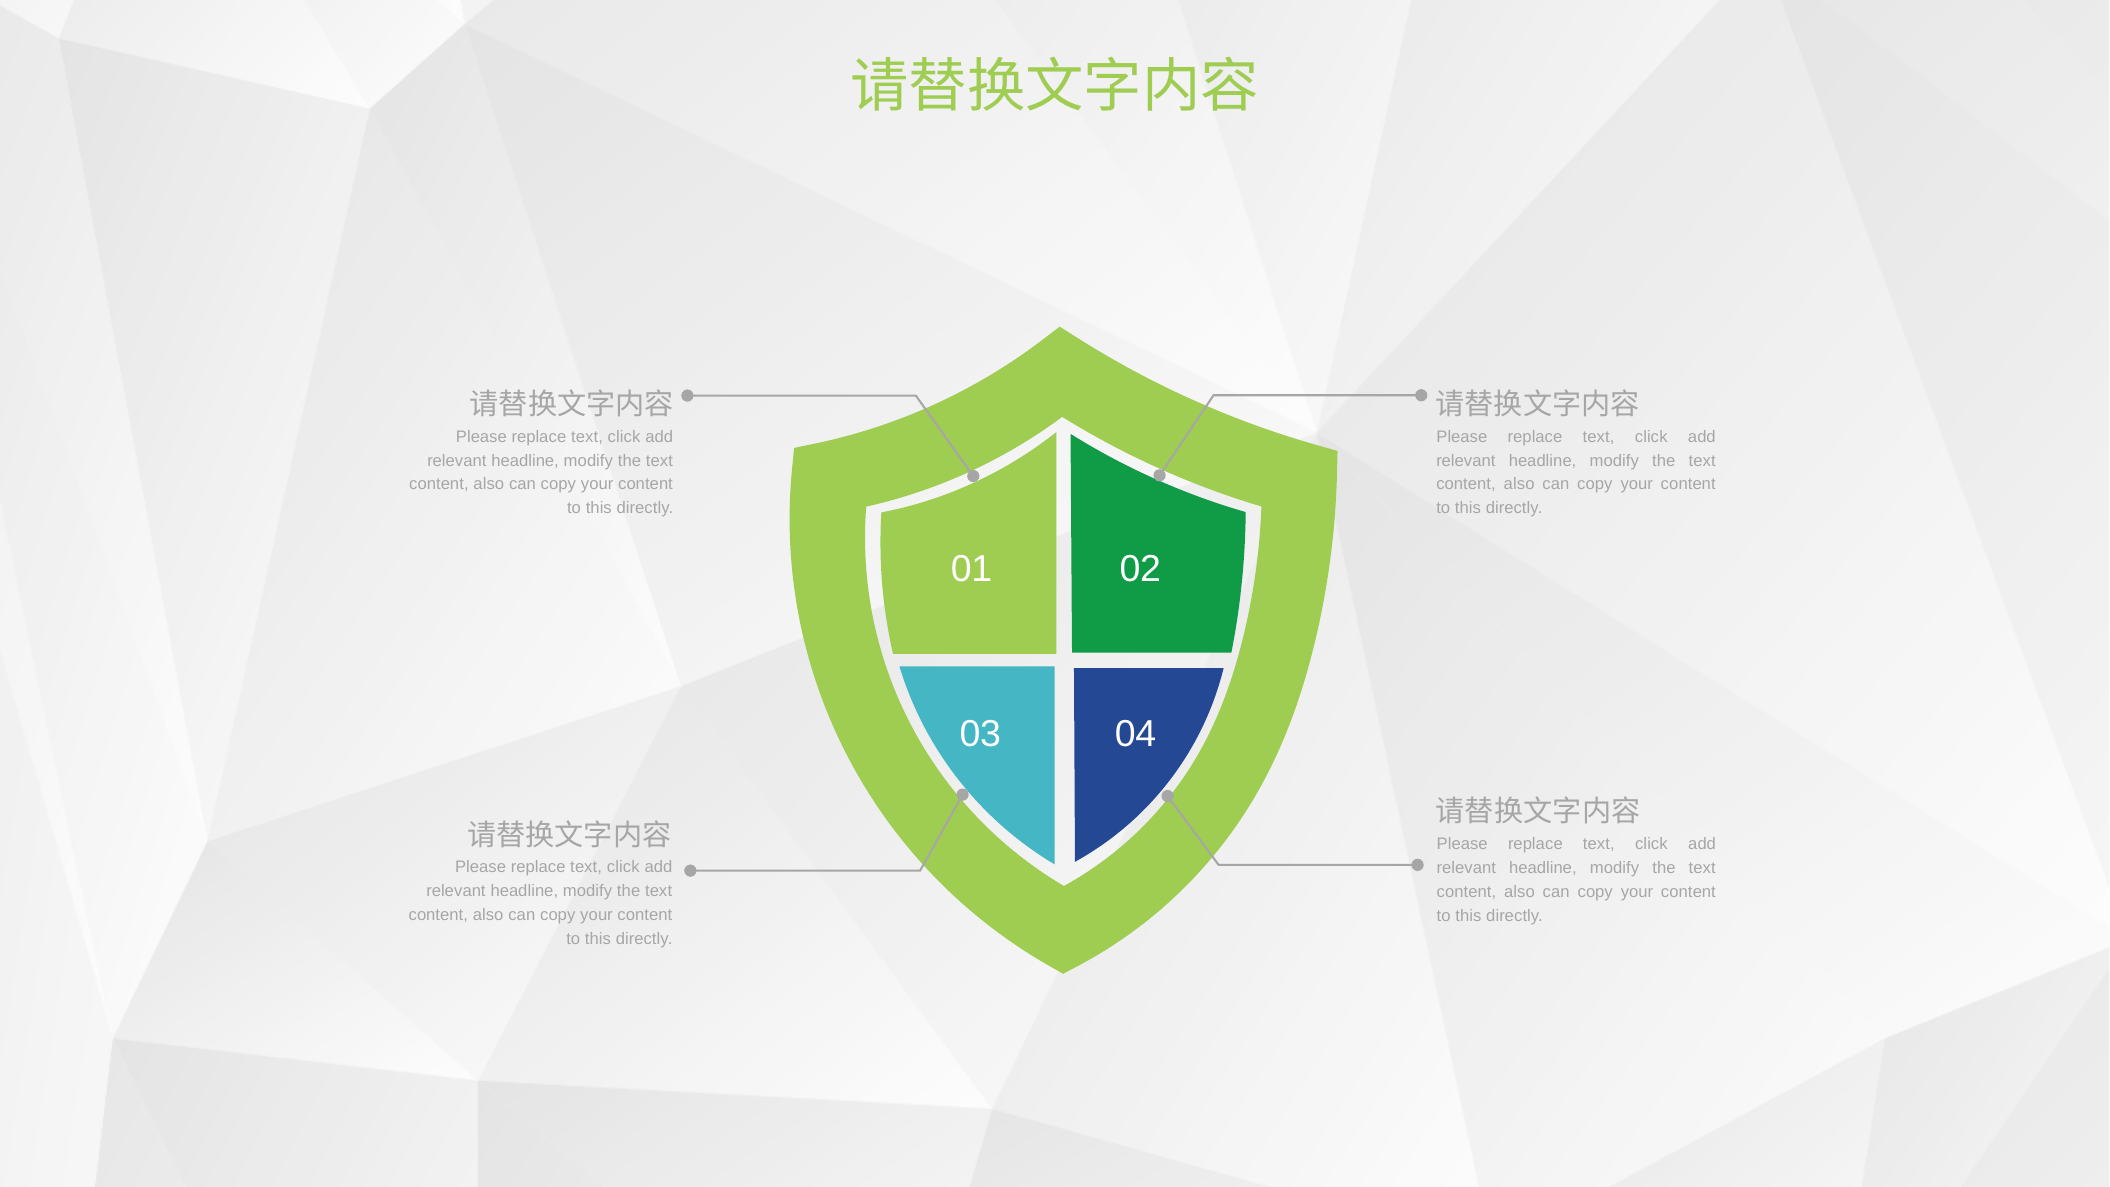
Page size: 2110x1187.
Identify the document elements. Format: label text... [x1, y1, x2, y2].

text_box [814, 357, 1313, 946]
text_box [404, 379, 974, 517]
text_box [404, 794, 963, 947]
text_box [1167, 787, 1717, 924]
picture [0, 0, 2110, 1187]
text_box 请替换文字内容 [795, 26, 1314, 125]
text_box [1159, 379, 1717, 517]
